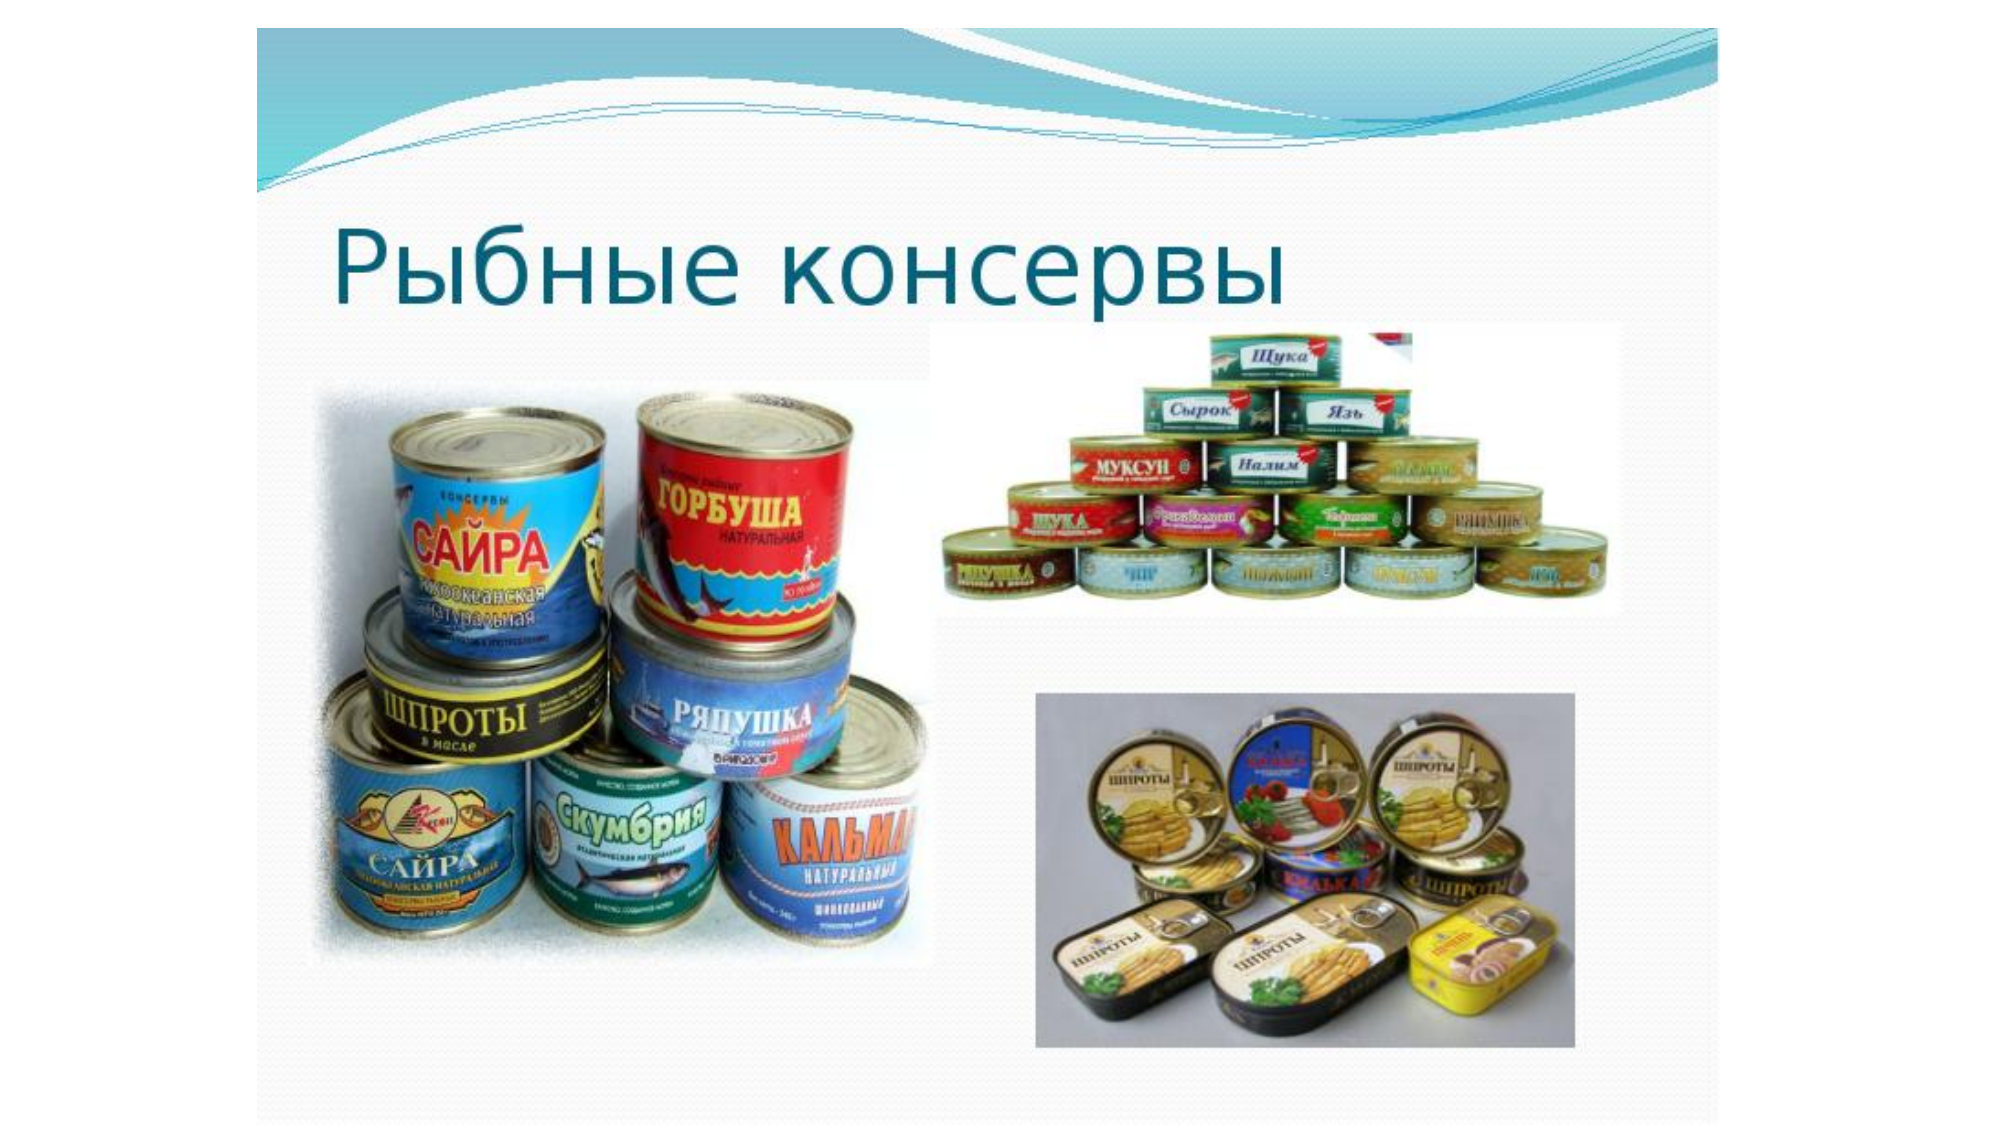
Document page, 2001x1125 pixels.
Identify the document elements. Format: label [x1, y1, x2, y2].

picture [257, 28, 1720, 1125]
